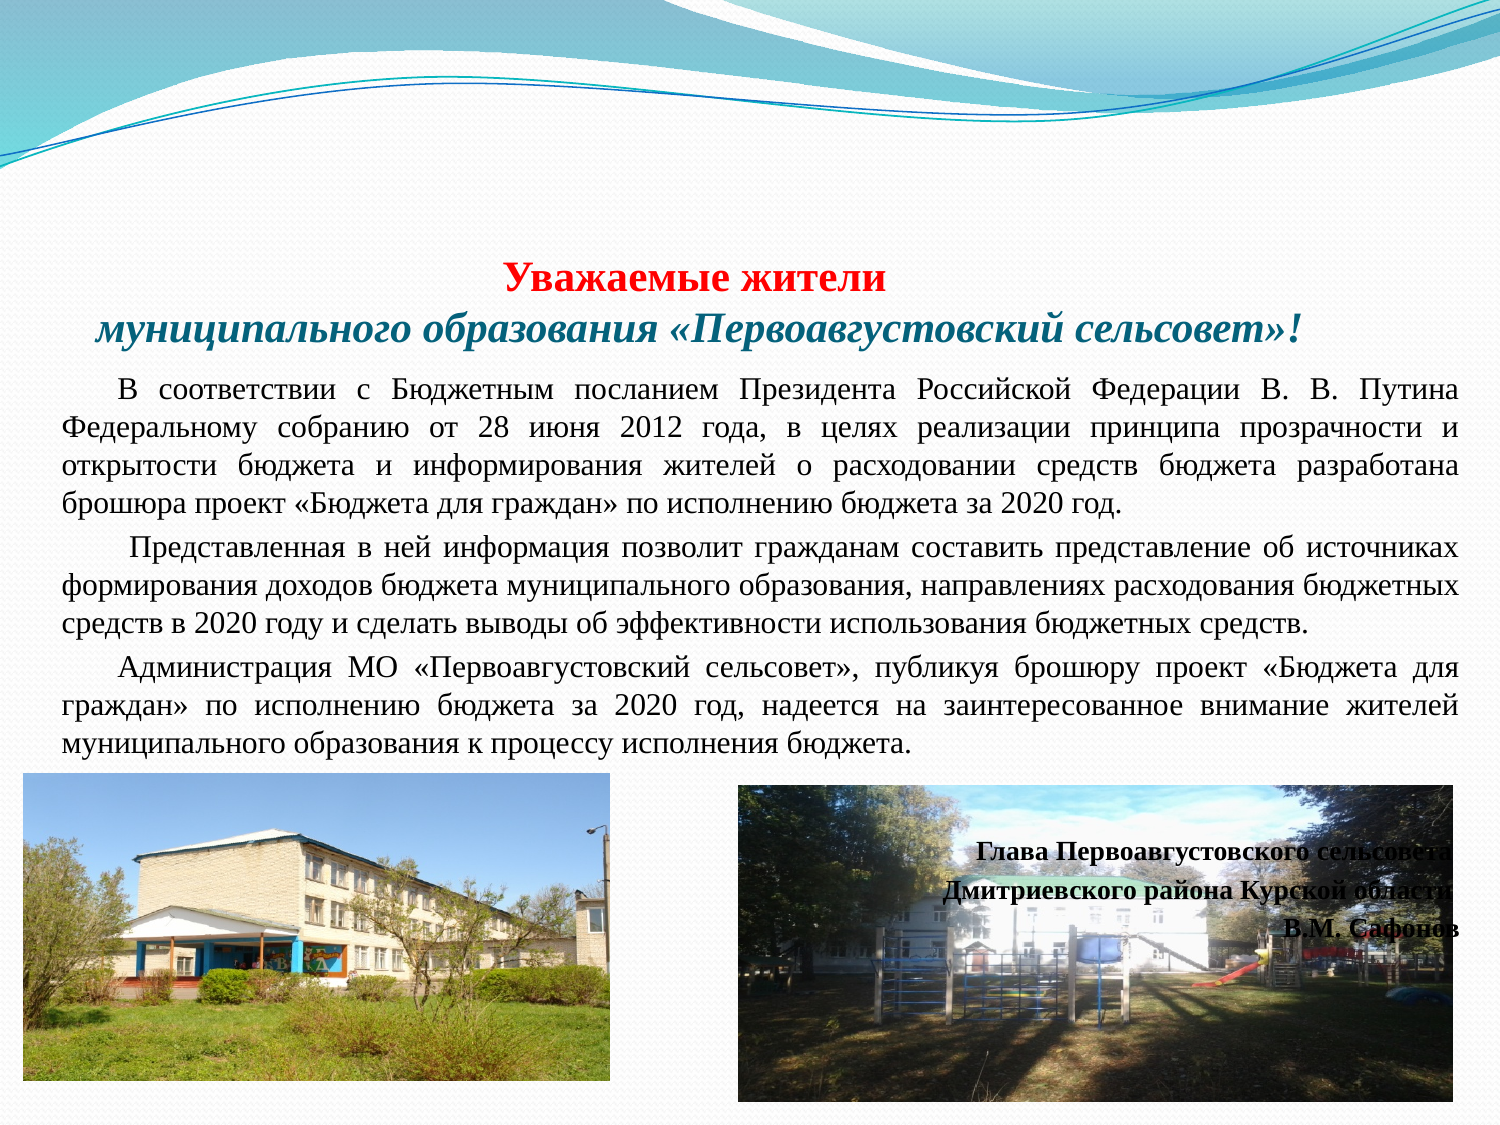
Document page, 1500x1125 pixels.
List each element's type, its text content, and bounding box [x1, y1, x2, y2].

picture [738, 784, 1454, 1102]
list В соответствии с Бюджетным посланием Президента Российской Федерации В. В. Путина Федеральному собранию от 28 июня 2012 года, в целях реализации принципа прозрачности и открытости бюджета и информирования жителей о расходовании средств бюджета разработана брошюра проект «Бюджета для граждан» по исполнению бюджета за 2020 год. Представленная в ней информация позволит гражданам составить представление об источниках формирования доходов бюджета муниципального образования, направлениях расходования бюджетных средств в 2020 году и сделать выводы об эффективности использования бюджетных средств. Администрация МО «Первоавгустовский сельсовет», публикуя брошюру проект «Бюджета для граждан» по исполнению бюджета за 2020 год, надеется на заинтересованное внимание жителей муниципального образования к процессу исполнения бюджета. Глава Первоавгустовского сельсовета Дмитриевского района Курской области В.М. Сафонов [46, 316, 1475, 996]
table_cell 3176504,00 [1454, 788, 1459, 996]
picture [23, 773, 610, 1081]
table_cell 3176504,00 [610, 775, 616, 996]
title Уважаемые жители муниципального образования «Первоавгустовский сельсовет»! [82, 128, 1307, 316]
table_cell 3176504,00 [731, 786, 738, 996]
